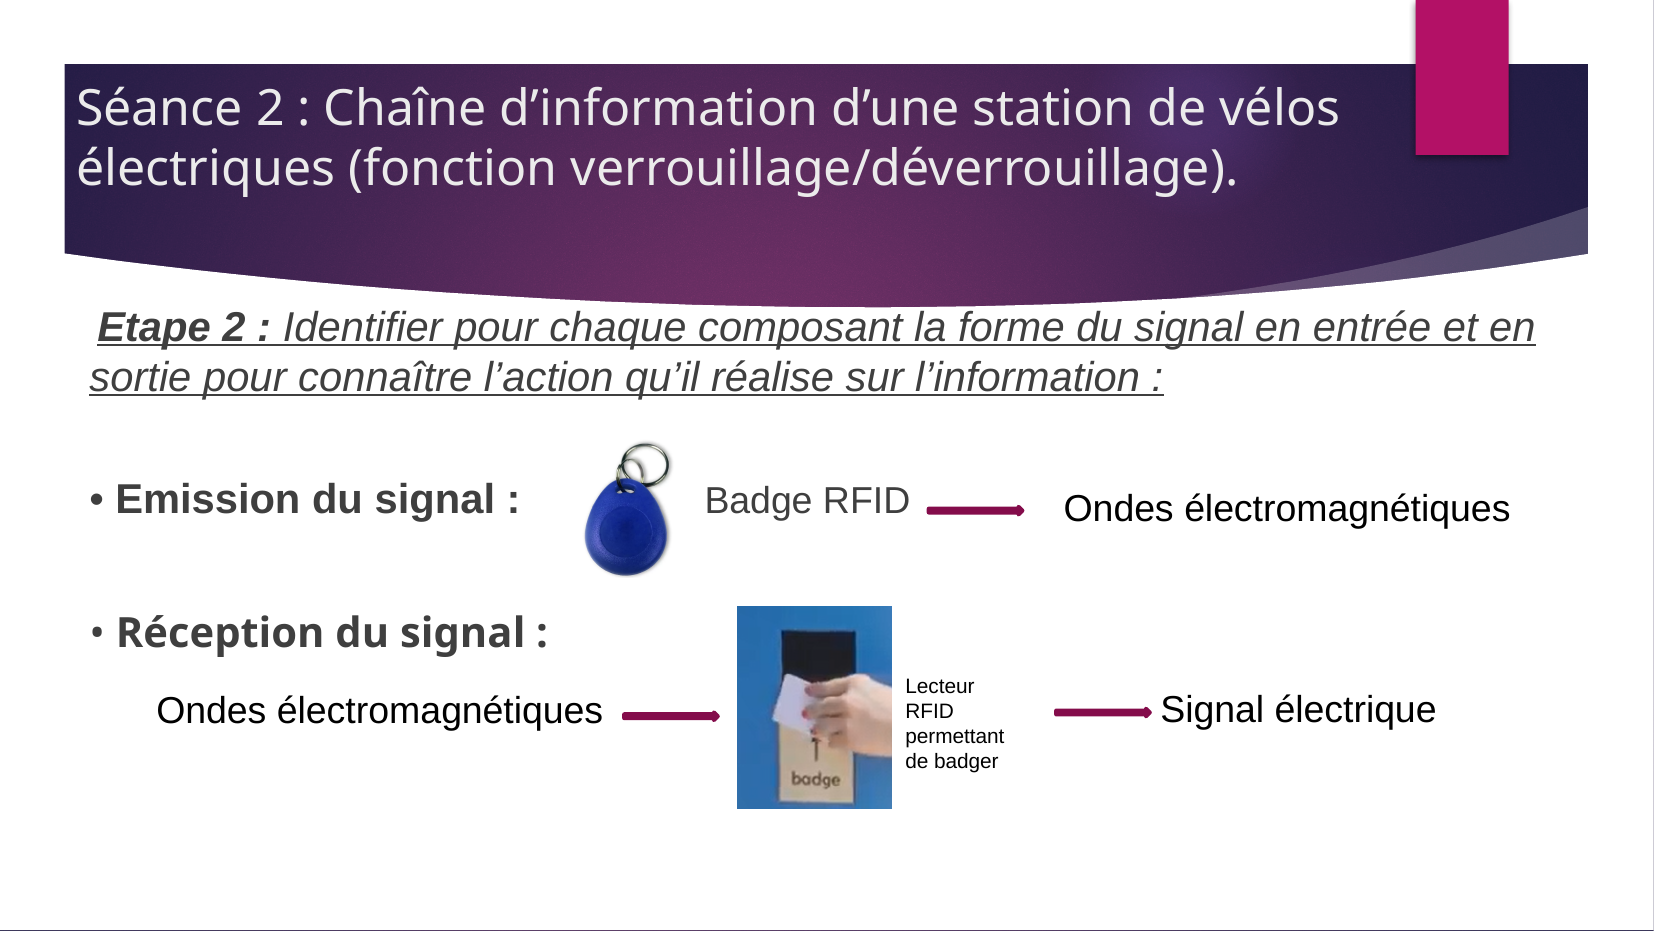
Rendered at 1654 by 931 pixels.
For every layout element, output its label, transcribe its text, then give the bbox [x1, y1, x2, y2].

text_box Séance 2 : Chaîne d’information d’une station de vélos électriques (fonction verrouillage/déverrouillage). [61, 67, 1523, 203]
picture [562, 436, 695, 578]
picture [737, 606, 892, 809]
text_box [1260, 261, 1433, 291]
text_box Ondes électromagnétiques [141, 678, 645, 739]
text_box Ondes électromagnétiques [1048, 476, 1552, 537]
text_box Signal électrique [1145, 677, 1500, 737]
text_box Lecteur RFID permettant de badger [896, 665, 1026, 781]
text_box [926, 504, 1025, 517]
text_box [645, 710, 720, 722]
list Etape 2 : Identifier pour chaque composant la forme du signal en entrée et en sortie pour connaître l’action qu’il réalise sur l’information : • Emission du signal : Badge RFID • Réception du signal : [51, 291, 1610, 889]
text_box [1054, 707, 1145, 718]
picture [65, 64, 1588, 291]
